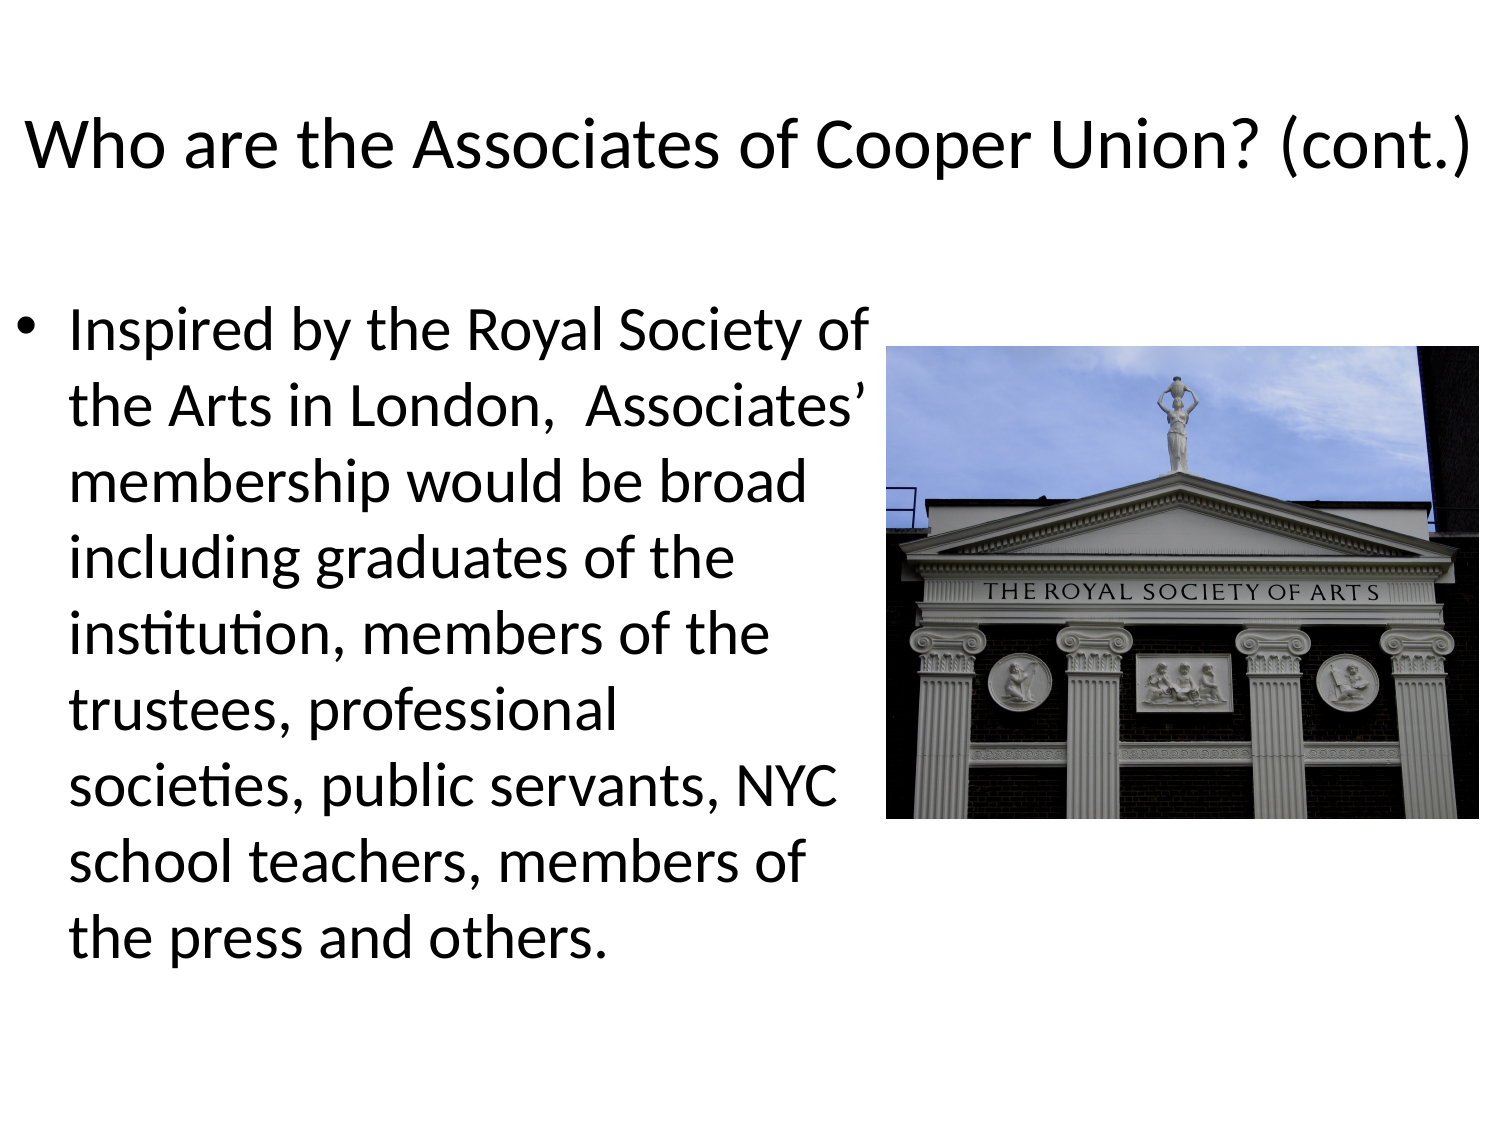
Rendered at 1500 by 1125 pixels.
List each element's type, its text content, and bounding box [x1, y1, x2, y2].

picture [885, 346, 1480, 820]
title Who are the Associates of Cooper Union? (cont.) [0, 45, 1500, 233]
list Inspired by the Royal Society of the Arts in London, Associates’ membership would be broad including graduates of the institution, members of the trustees, professional societies, public servants, NYC school teachers, members of the press and others. [0, 279, 887, 1023]
